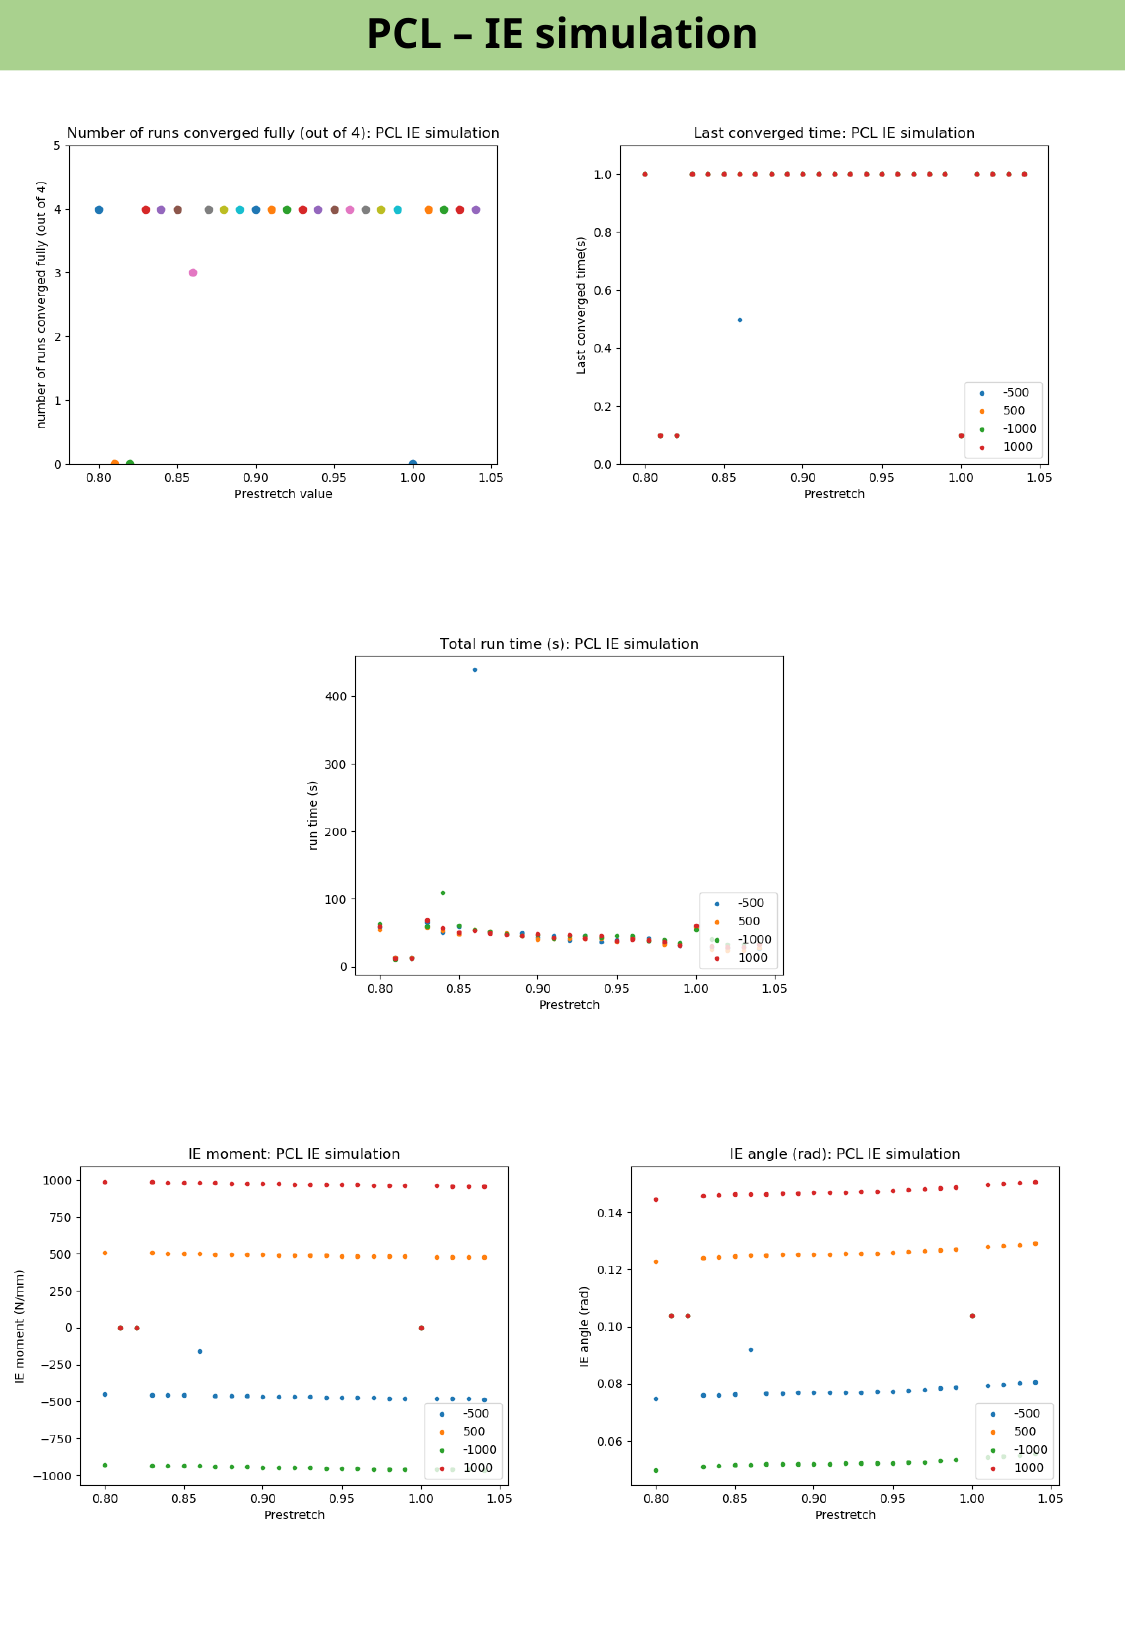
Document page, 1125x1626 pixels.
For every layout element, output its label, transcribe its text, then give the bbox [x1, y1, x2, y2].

picture [286, 605, 839, 1020]
picture [0, 95, 1103, 509]
text_box PCL – IE simulation [0, 0, 1125, 71]
picture [11, 1116, 1114, 1530]
